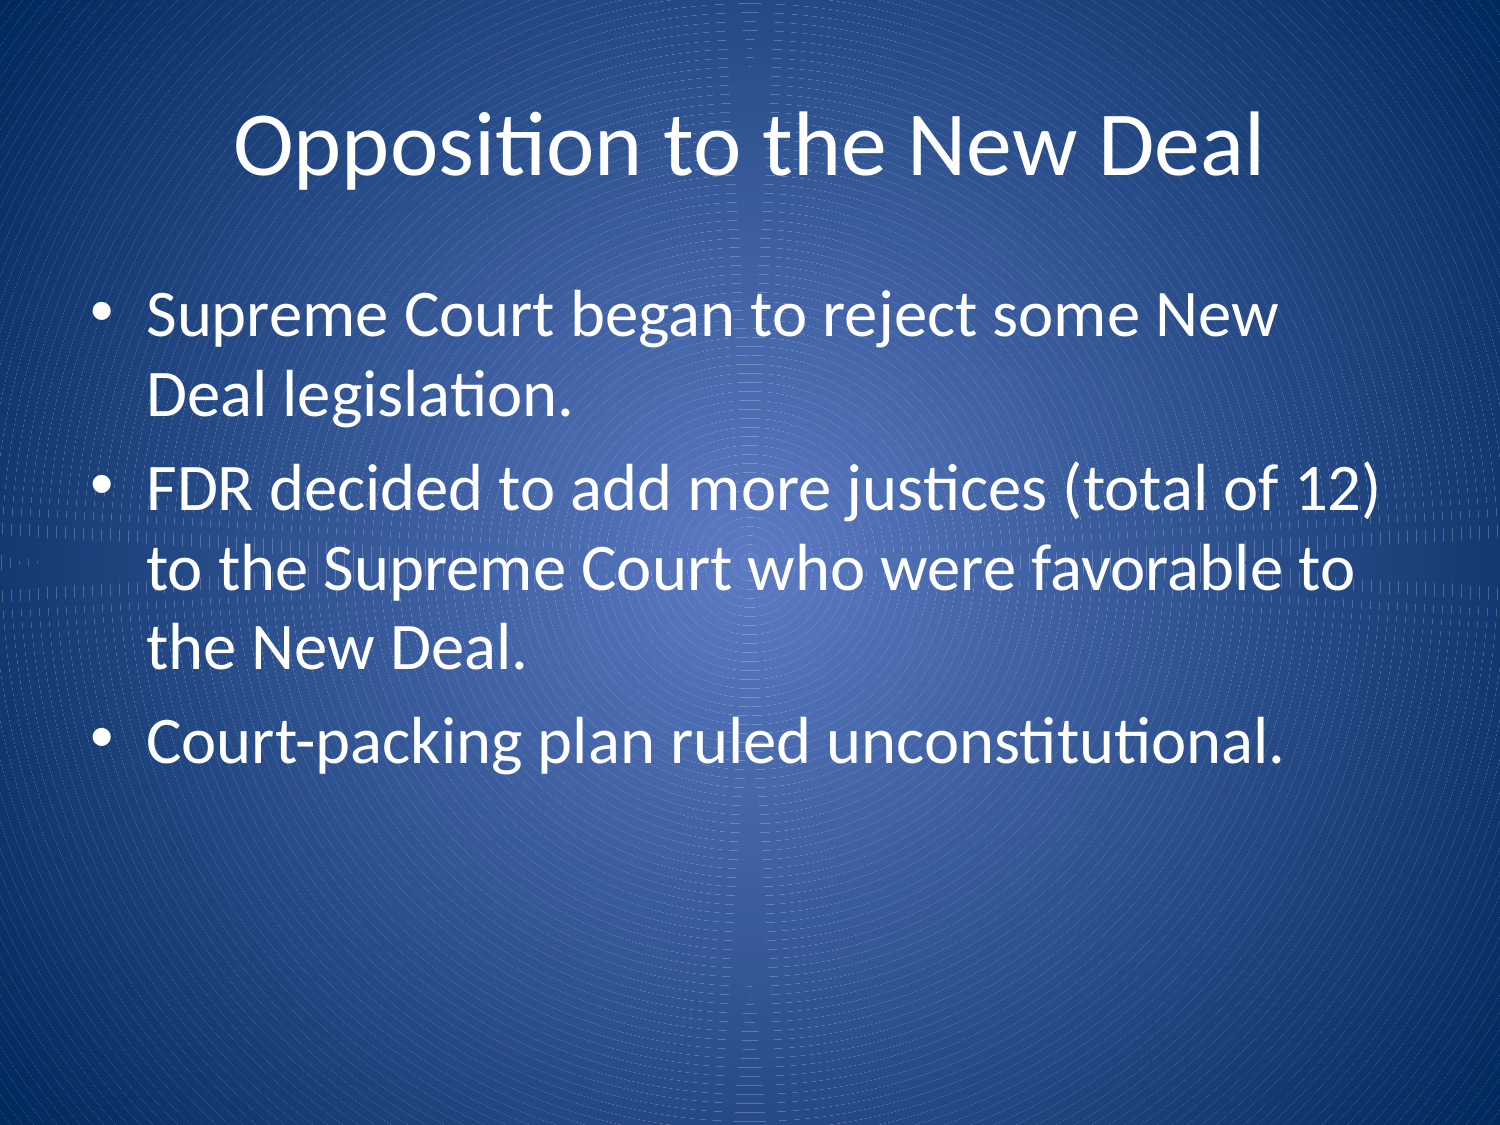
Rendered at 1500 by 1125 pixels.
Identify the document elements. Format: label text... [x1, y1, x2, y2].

title Opposition to the New Deal [75, 45, 1425, 233]
list Supreme Court began to reject some New Deal legislation. FDR decided to add more justices (total of 12) to the Supreme Court who were favorable to the New Deal. Court-packing plan ruled unconstitutional. [75, 262, 1425, 1005]
